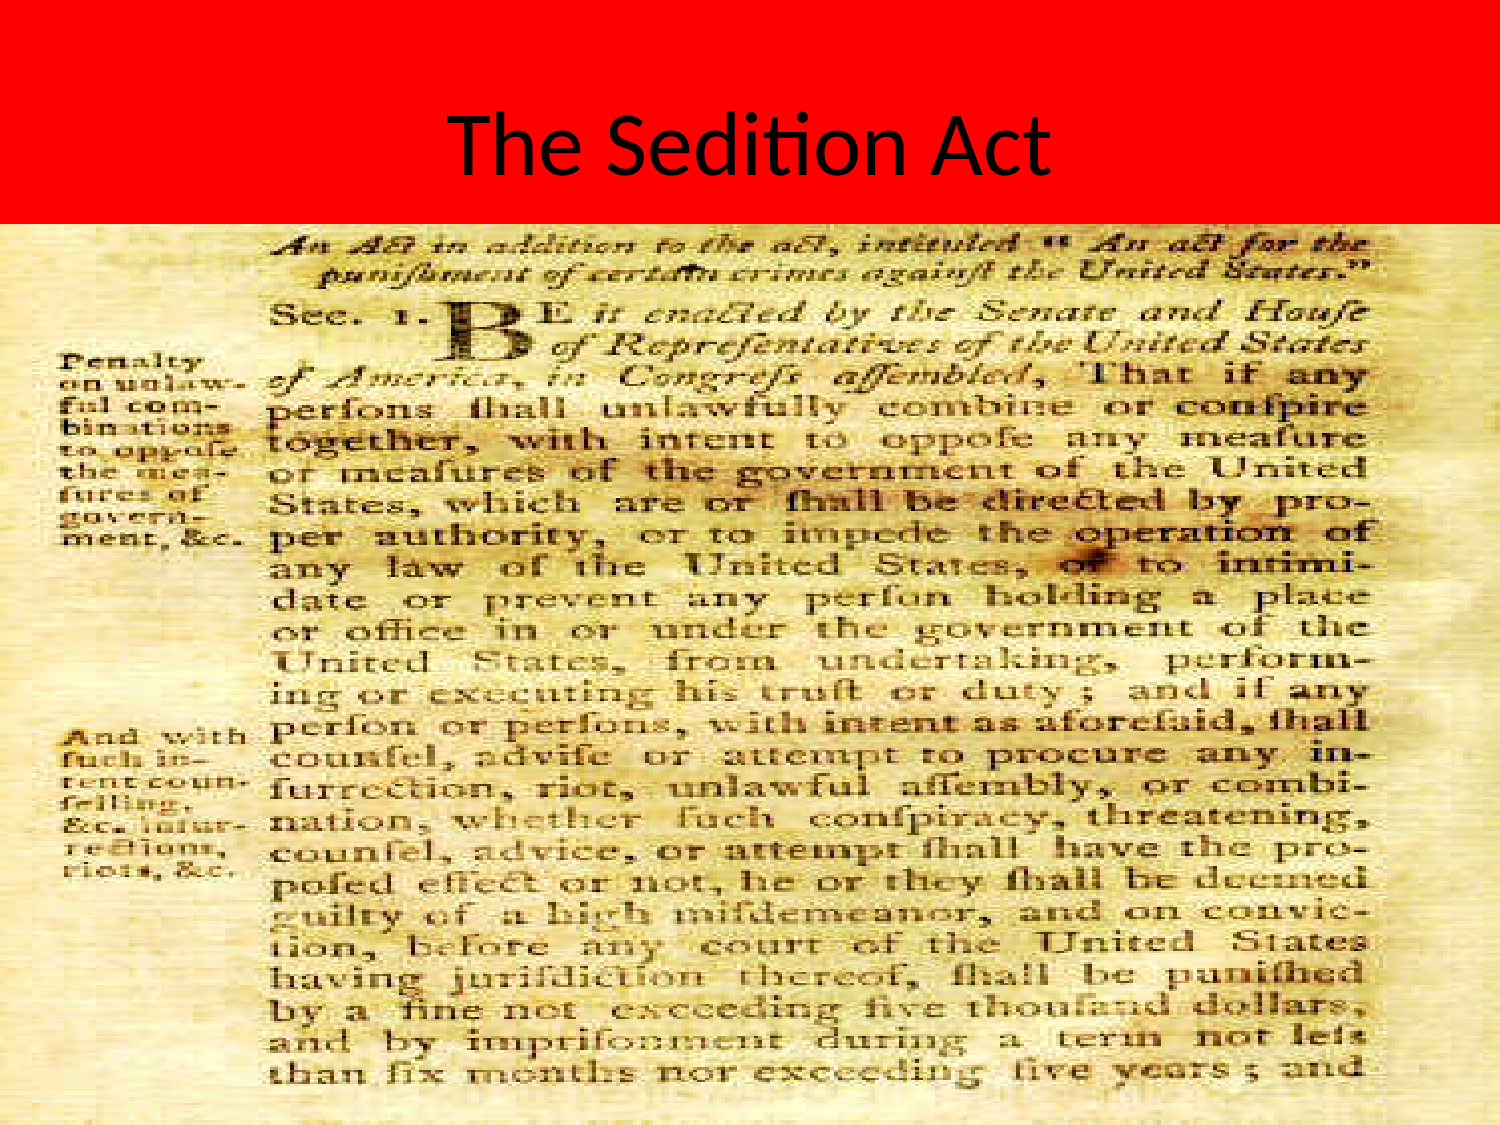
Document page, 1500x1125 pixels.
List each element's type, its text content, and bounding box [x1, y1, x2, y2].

title The Sedition Act [74, 44, 1426, 224]
picture [0, 224, 1500, 1125]
